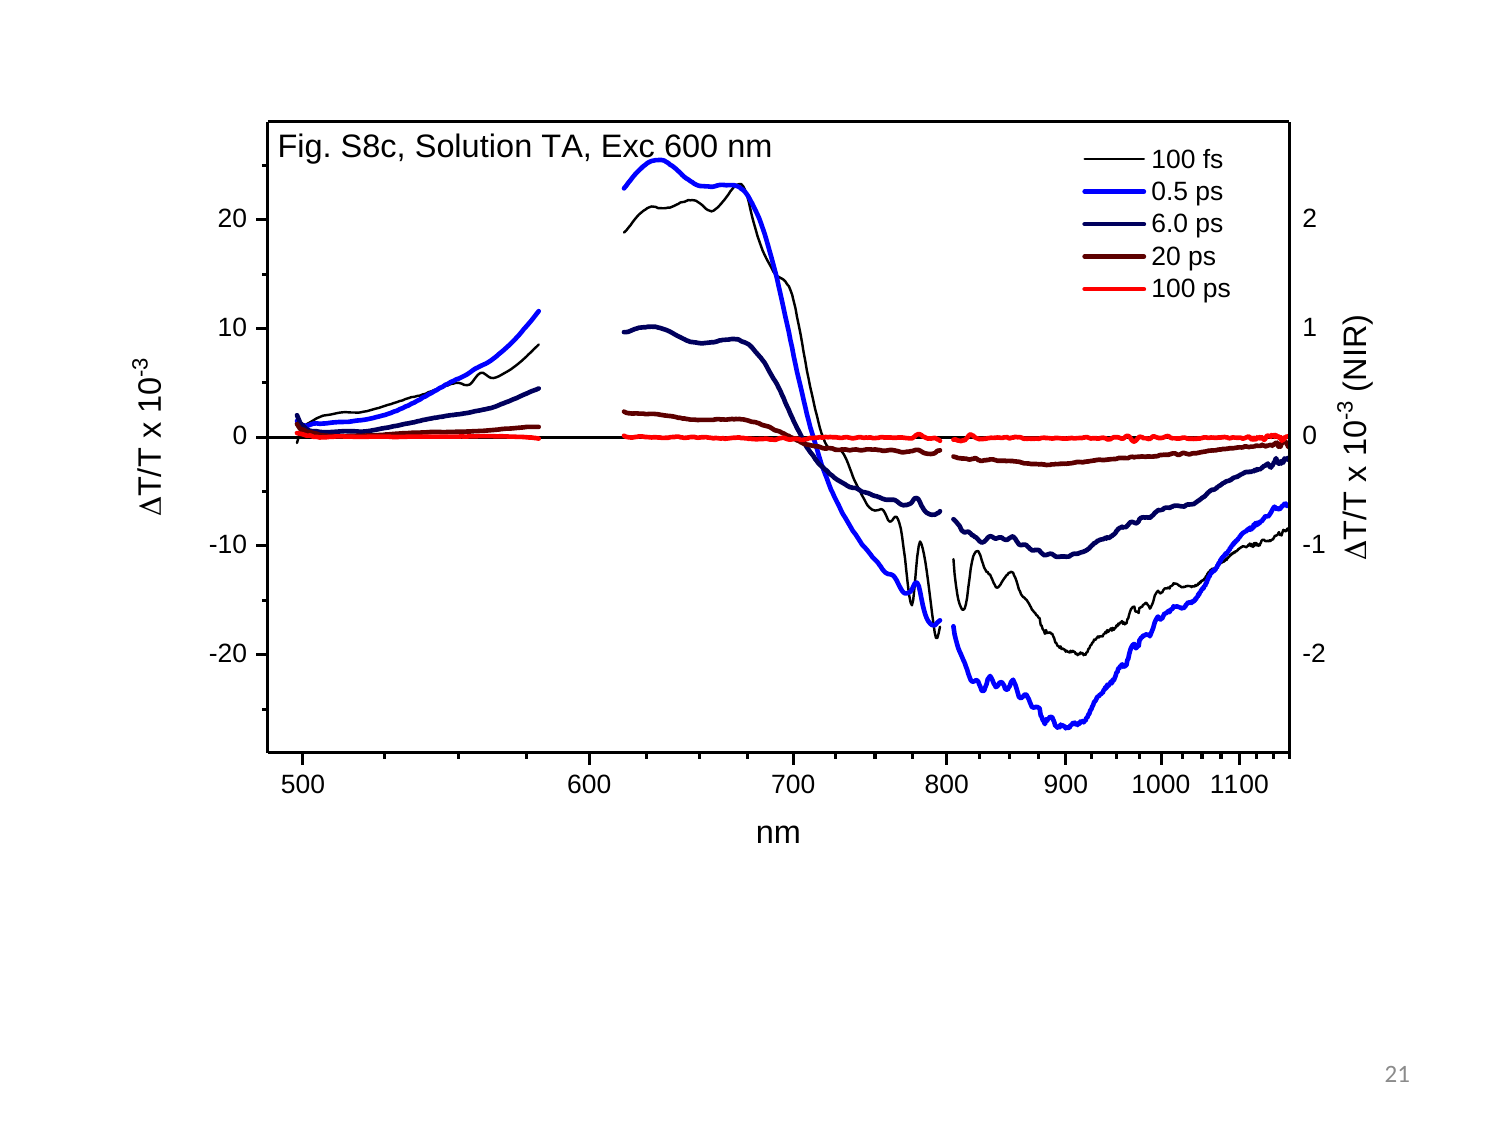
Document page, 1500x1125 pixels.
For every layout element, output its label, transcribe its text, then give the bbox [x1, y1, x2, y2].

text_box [0, 0, 1500, 1054]
slide_number 21 [1074, 1063, 1425, 1103]
